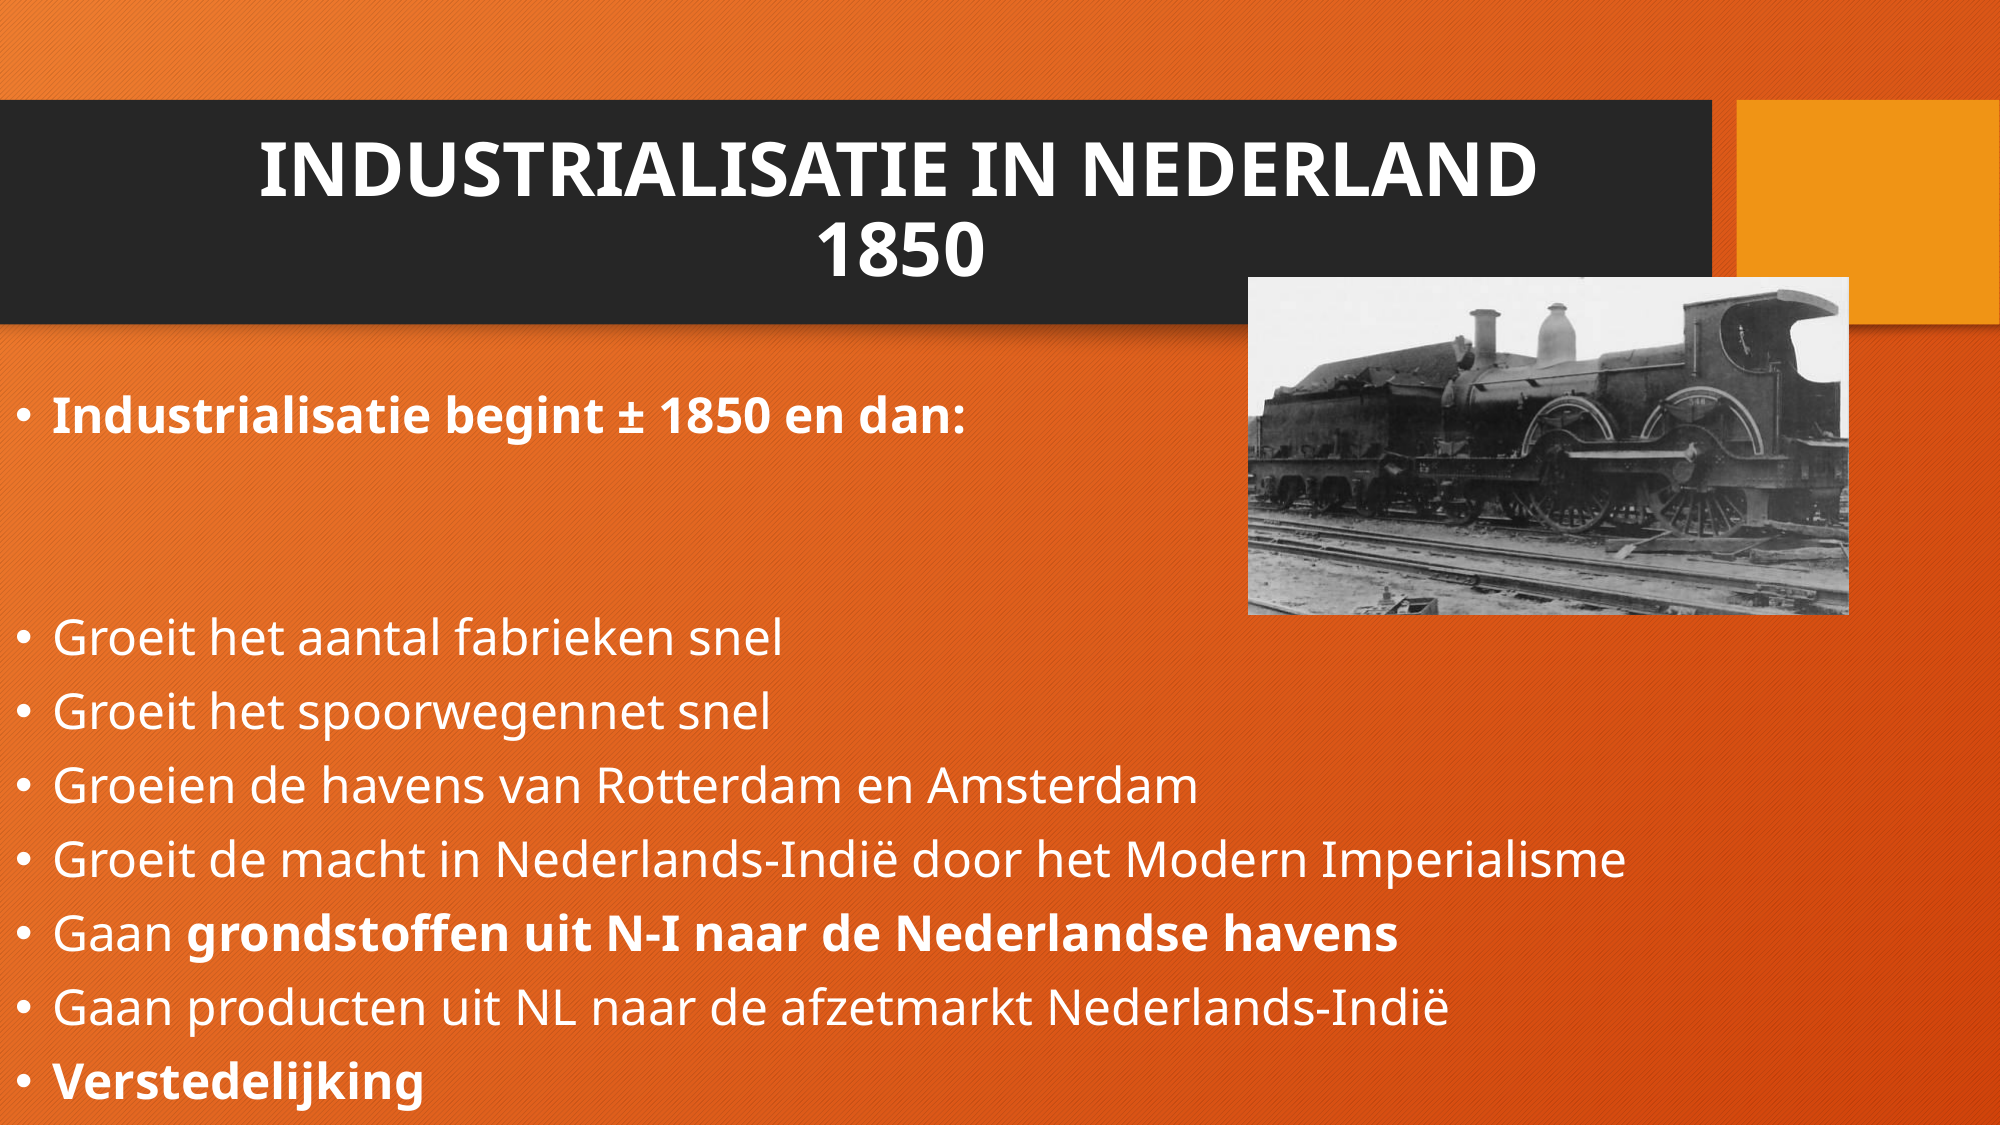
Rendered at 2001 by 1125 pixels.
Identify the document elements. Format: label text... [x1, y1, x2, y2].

picture [0, 277, 2000, 615]
list Industrialisatie begint ± 1850 en dan: Groeit het aantal fabrieken snel Groeit het spoorwegennet snel Groeien de havens van Rotterdam en Amsterdam Groeit de macht in Nederlands-Indië door het Modern Imperialisme Gaan grondstoffen uit N-I naar de Nederlandse havens Gaan producten uit NL naar de afzetmarkt Nederlands-Indië Verstedelijking [0, 383, 2000, 1125]
title INDUSTRIALISATIE IN NEDERLAND 1850 [111, 123, 1689, 301]
